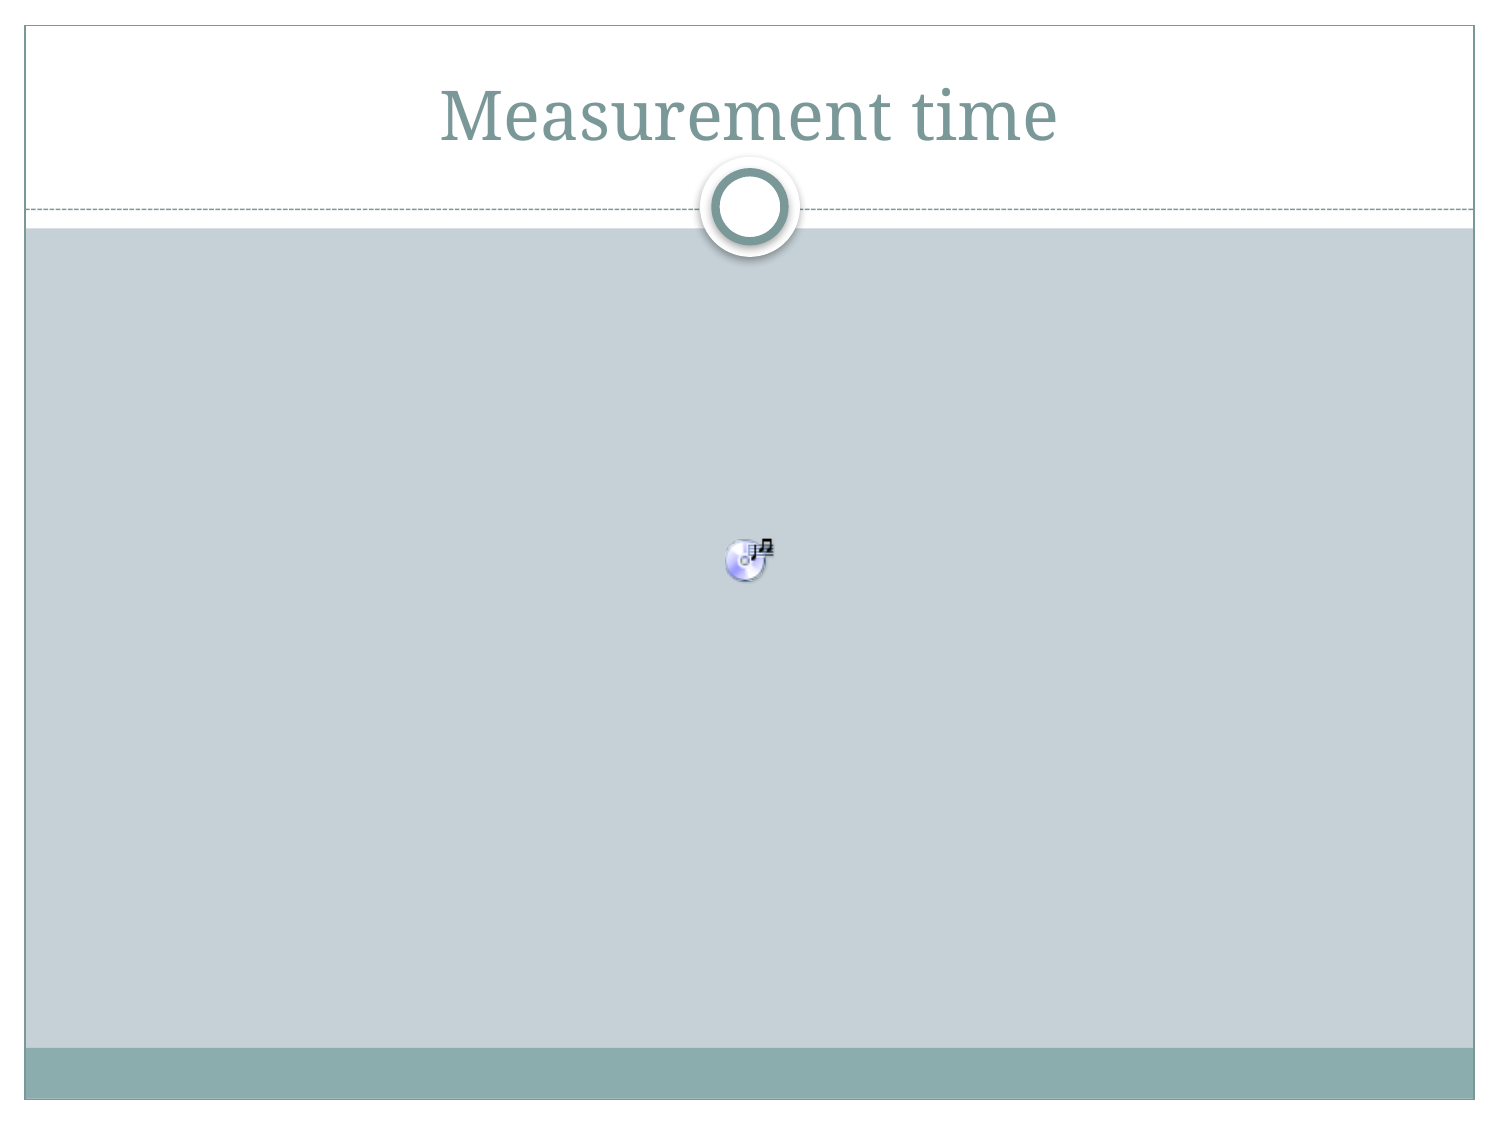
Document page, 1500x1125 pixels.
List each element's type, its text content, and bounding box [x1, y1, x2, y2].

picture [724, 537, 776, 588]
title Measurement time [49, 37, 1450, 162]
